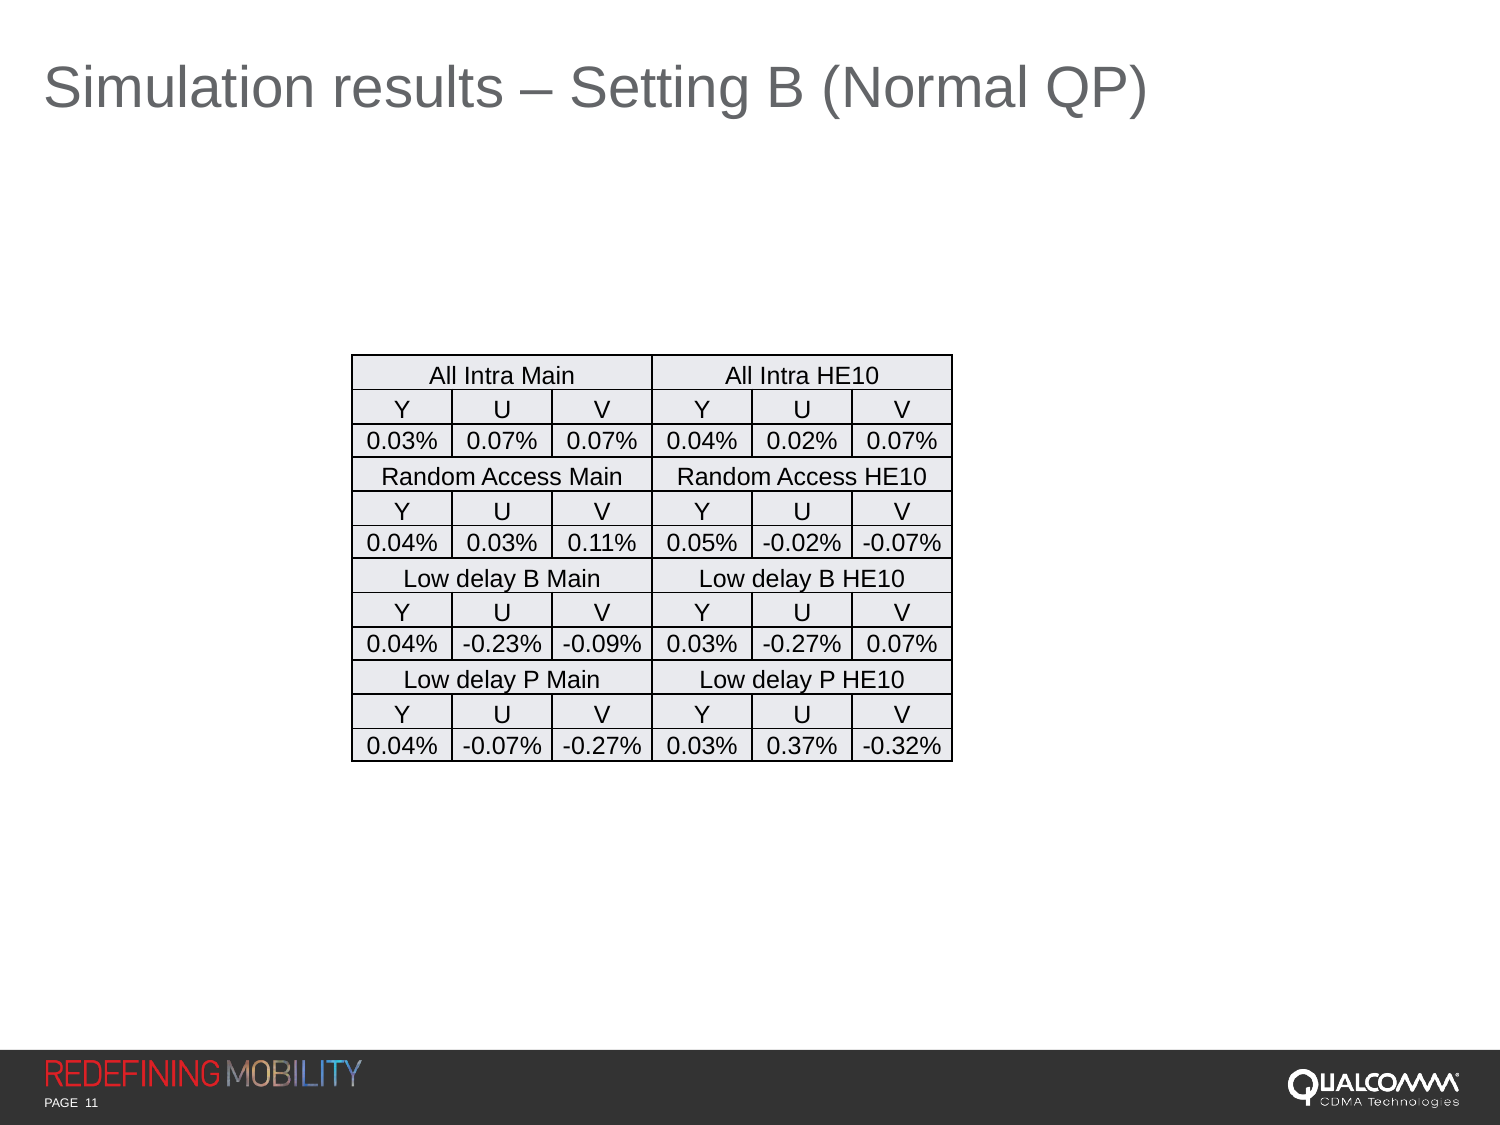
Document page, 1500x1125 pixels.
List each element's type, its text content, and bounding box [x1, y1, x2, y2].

table_cell 0.02% [753, 425, 851, 456]
table_cell Y [653, 492, 751, 525]
table_cell 0.04% [653, 425, 751, 456]
table_cell 0.04% [353, 526, 451, 557]
title Simulation results – Setting B (Normal QP) [28, 44, 1462, 138]
table_cell -0.27% [553, 729, 651, 760]
table_cell Y [653, 593, 751, 626]
table_cell U [453, 492, 551, 525]
table_header All Intra Main [353, 356, 651, 389]
table_cell 0.03% [353, 425, 451, 456]
table_cell V [553, 593, 651, 626]
table_cell 0.07% [553, 425, 651, 456]
picture [1278, 1058, 1478, 1114]
table_cell V [553, 695, 651, 728]
table_cell V [853, 390, 951, 423]
table_cell 0.37% [753, 729, 851, 760]
table_cell 0.05% [653, 526, 751, 557]
table_cell U [453, 593, 551, 626]
table_cell Y [653, 390, 751, 423]
table_cell Low delay P Main [353, 661, 651, 693]
table_cell -0.07% [853, 526, 951, 557]
table_cell V [553, 390, 651, 423]
table_cell Y [353, 593, 451, 626]
picture [30, 1048, 372, 1099]
table_cell U [753, 695, 851, 728]
table_cell Y [653, 695, 751, 728]
table_cell 0.04% [353, 729, 451, 760]
table_cell -0.27% [753, 628, 851, 659]
table_cell -0.09% [553, 628, 651, 659]
table_cell 0.07% [853, 425, 951, 456]
table_cell U [753, 390, 851, 423]
table_cell 0.07% [853, 628, 951, 659]
table_cell 0.03% [453, 526, 551, 557]
table_cell -0.02% [753, 526, 851, 557]
table_cell U [753, 492, 851, 525]
table_cell -0.07% [453, 729, 551, 760]
table_cell Y [353, 695, 451, 728]
table_cell V [553, 492, 651, 525]
table_cell V [853, 492, 951, 525]
table_cell Random Access HE10 [653, 458, 951, 490]
table_cell V [853, 593, 951, 626]
table_cell Low delay B HE10 [653, 559, 951, 592]
table_cell -0.32% [853, 729, 951, 760]
table_cell U [453, 390, 551, 423]
table_header All Intra HE10 [653, 356, 951, 389]
table_cell 0.03% [653, 628, 751, 659]
table_cell Random Access Main [353, 458, 651, 490]
table_cell -0.23% [453, 628, 551, 659]
table_cell Low delay B Main [353, 559, 651, 592]
table_cell Low delay P HE10 [653, 661, 951, 693]
table_cell Y [353, 492, 451, 525]
table_cell U [453, 695, 551, 728]
table_cell 0.03% [653, 729, 751, 760]
table_cell 0.07% [453, 425, 551, 456]
table_cell V [853, 695, 951, 728]
table_cell Y [353, 390, 451, 423]
table_cell 0.11% [553, 526, 651, 557]
table_cell 0.04% [353, 628, 451, 659]
table_cell U [753, 593, 851, 626]
